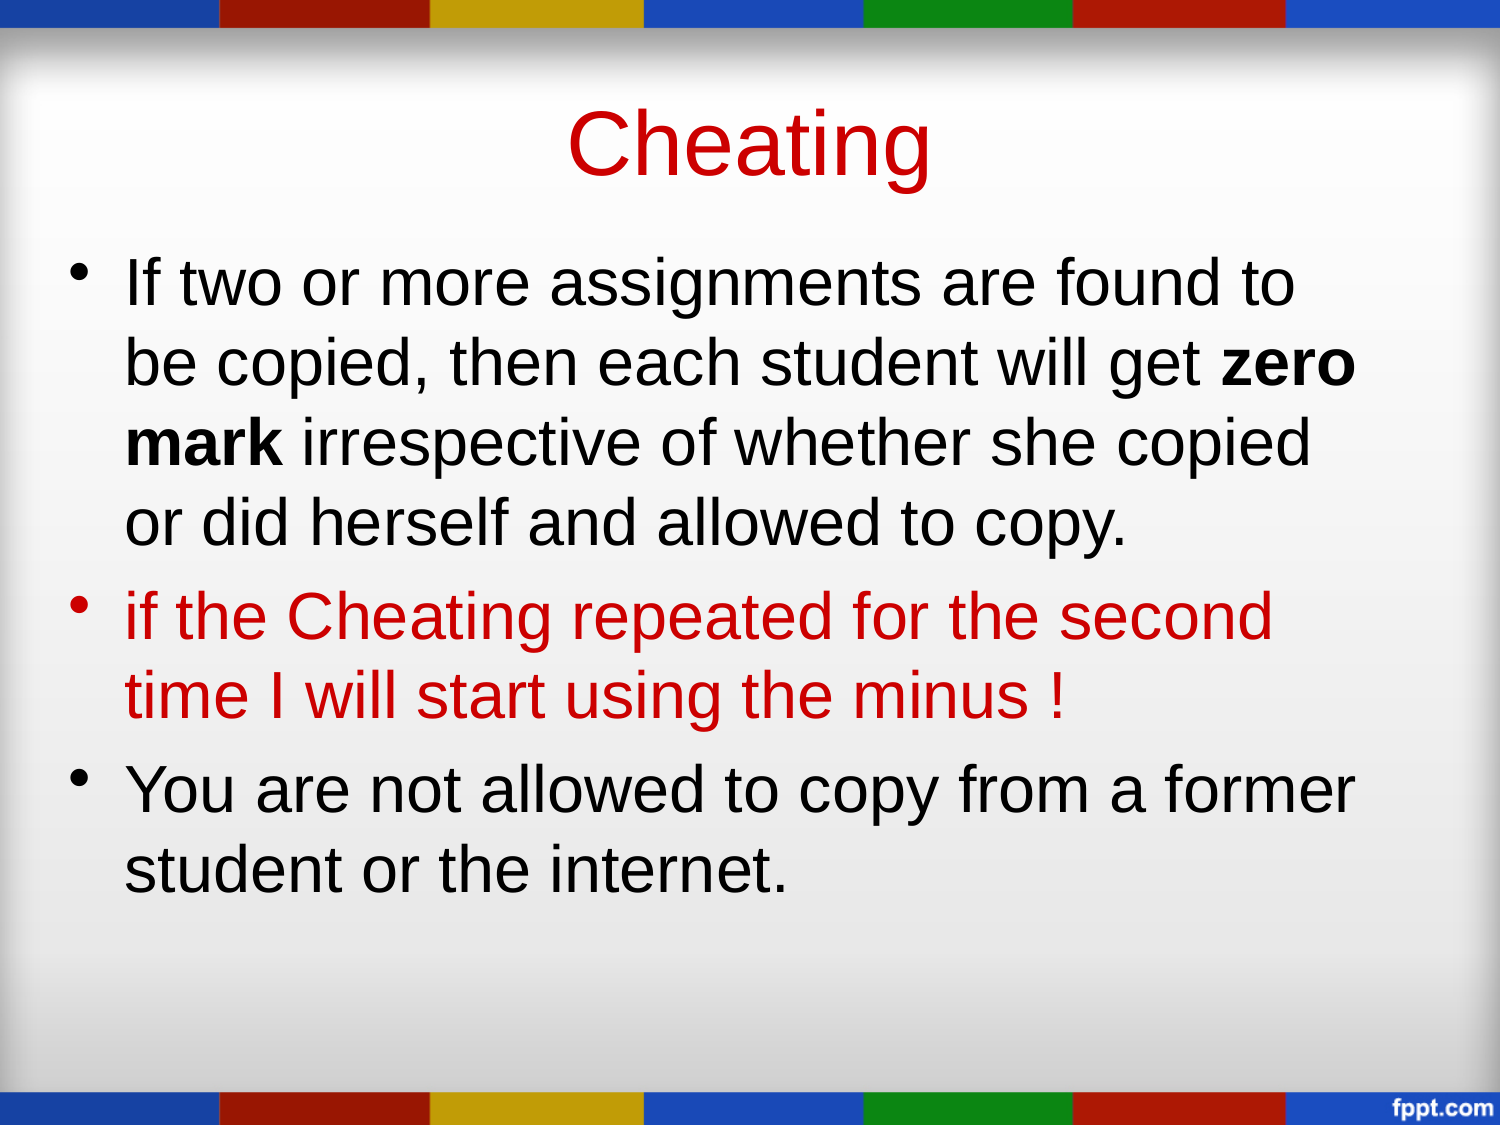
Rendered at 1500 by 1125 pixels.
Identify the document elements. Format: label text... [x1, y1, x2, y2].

picture [0, 0, 1500, 1125]
title Cheating [74, 44, 1426, 233]
list If two or more assignments are found to be copied, then each student will get zero mark irrespective of whether she copied or did herself and allowed to copy. if the Cheating repeated for the second time I will start using the minus ! You are not allowed to copy from a former student or the internet. [52, 231, 1404, 975]
